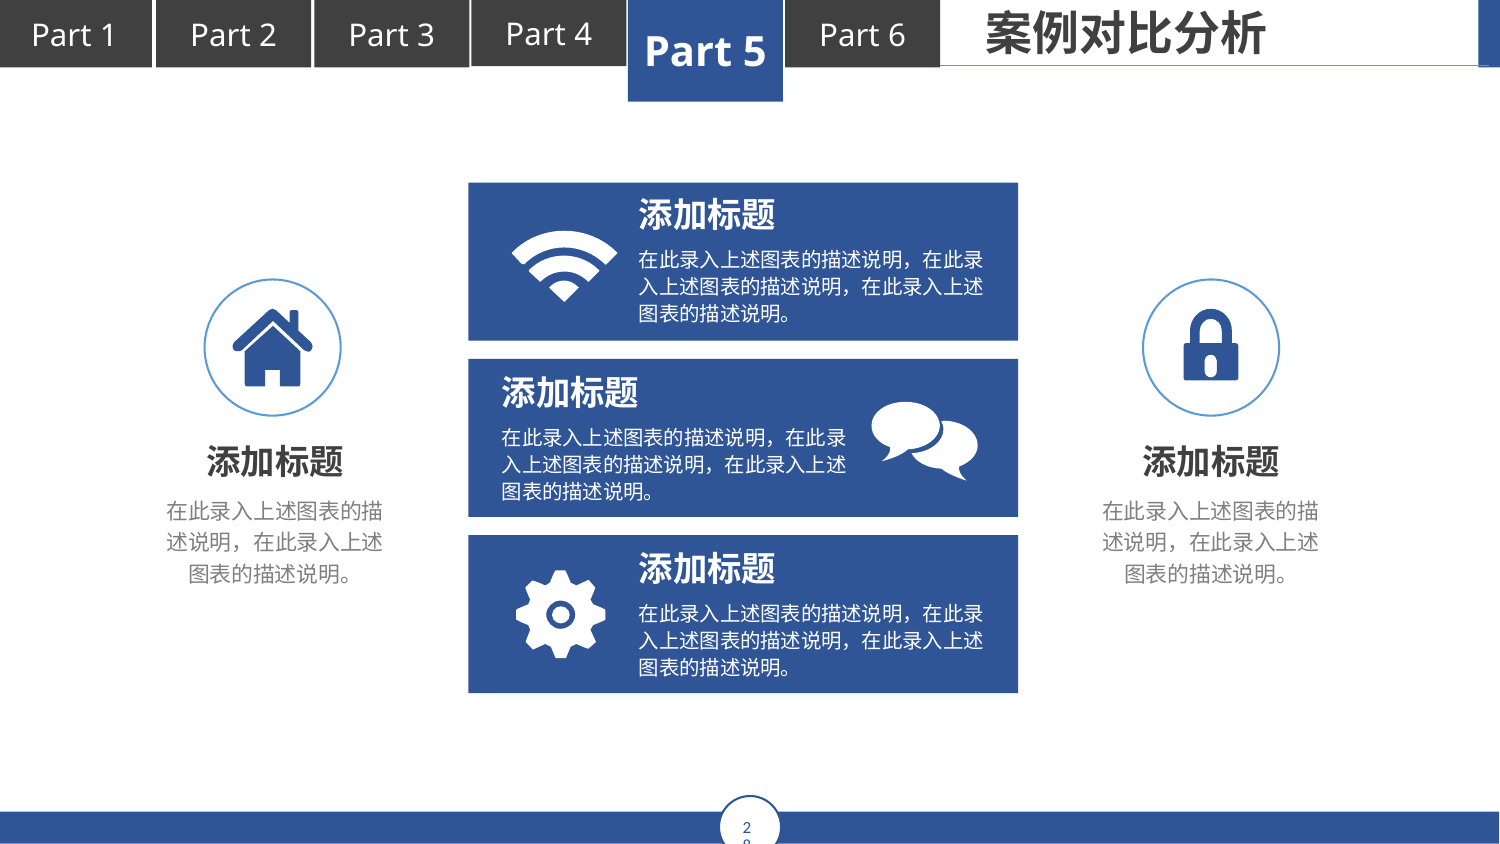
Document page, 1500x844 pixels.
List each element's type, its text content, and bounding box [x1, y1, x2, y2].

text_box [516, 570, 606, 659]
text_box 添加标题 [179, 434, 371, 486]
text_box 在此录入上述图表的描述说明，在此录入上述图表的描述说明，在此录入上述图表的描述说明。 [490, 417, 868, 509]
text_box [204, 279, 341, 416]
text_box 在此录入上述图表的描述说明，在此录入上述图表的描述说明，在此录入上述图表的描述说明。 [627, 593, 1006, 686]
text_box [871, 401, 978, 481]
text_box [1142, 279, 1280, 416]
text_box 案例对比分析 [974, 0, 1280, 66]
text_box 添加标题 [627, 541, 819, 593]
text_box 添加标题 [627, 187, 819, 239]
text_box 添加标题 [1115, 434, 1307, 486]
text_box 在此录入上述图表的描述说明，在此录入上述图表的描述说明，在此录入上述图表的描述说明。 [627, 239, 1006, 331]
text_box 在此录入上述图表的描述说明，在此录入上述图表的描述说明。 [153, 486, 397, 592]
text_box [467, 534, 1019, 694]
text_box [511, 223, 618, 302]
text_box 在此录入上述图表的描述说明，在此录入上述图表的描述说明。 [1089, 486, 1333, 592]
text_box [467, 358, 1019, 518]
text_box 添加标题 [490, 365, 682, 417]
text_box [467, 182, 1019, 342]
